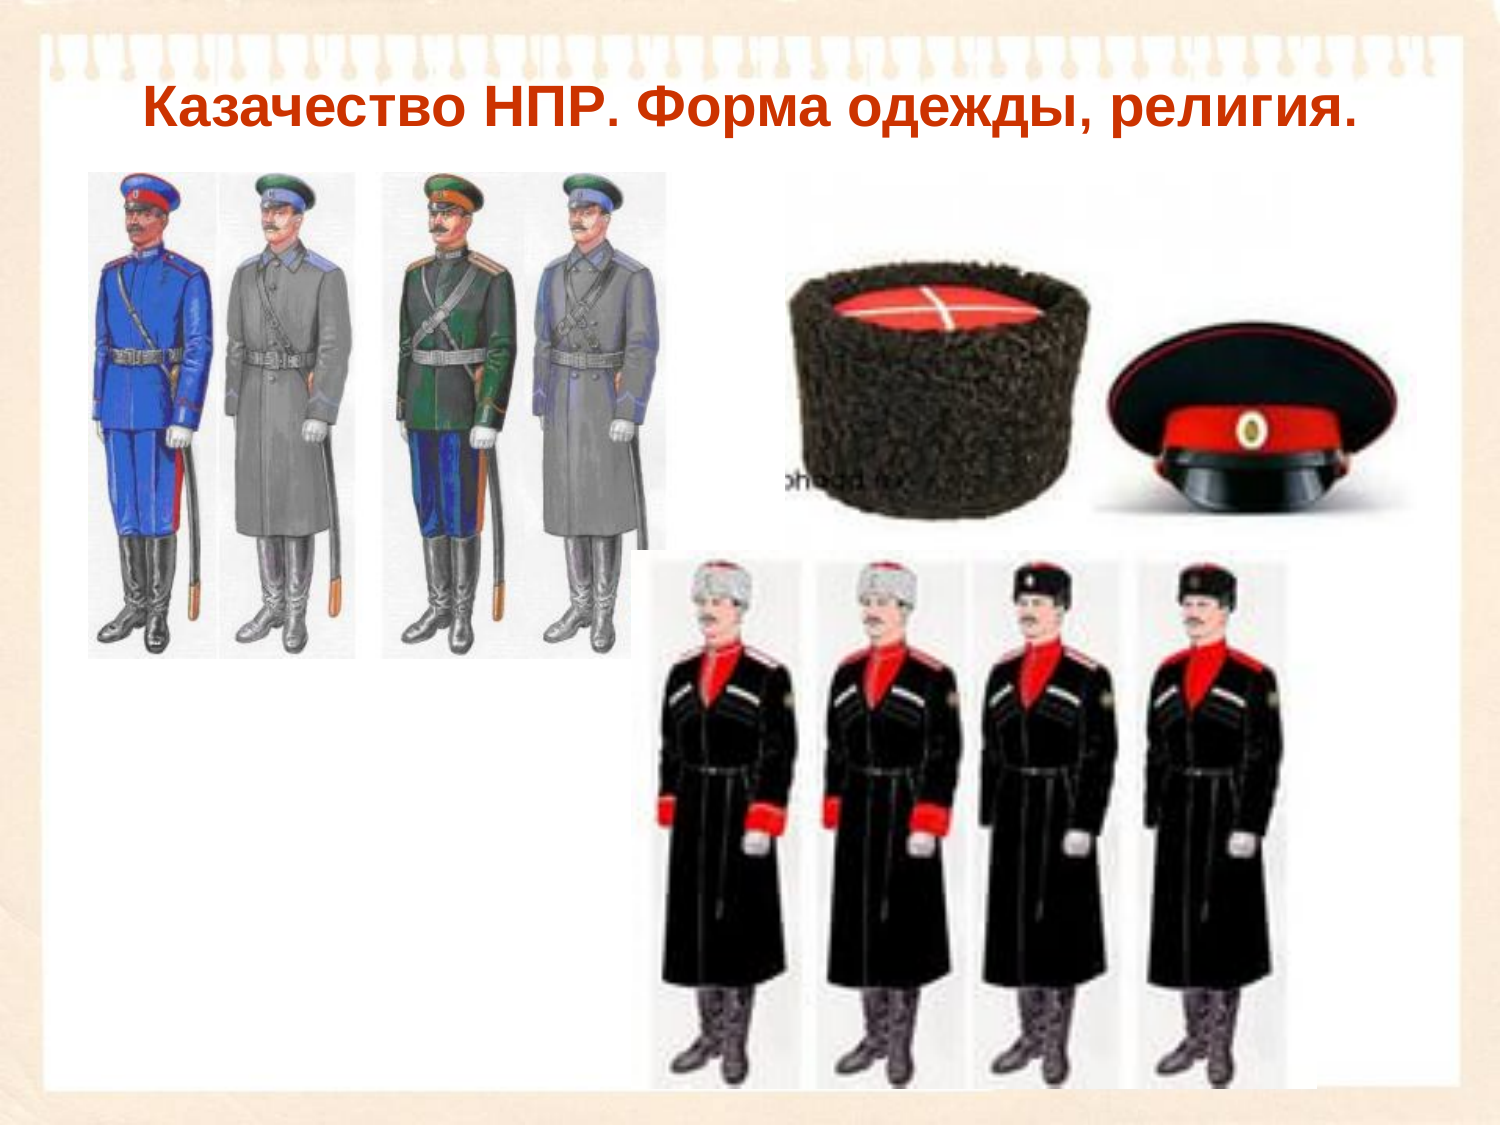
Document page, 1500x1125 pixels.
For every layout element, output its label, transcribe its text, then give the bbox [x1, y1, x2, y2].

picture [0, 0, 1500, 1125]
title Казачество НПР. Форма одежды, религия. [74, 44, 1426, 162]
